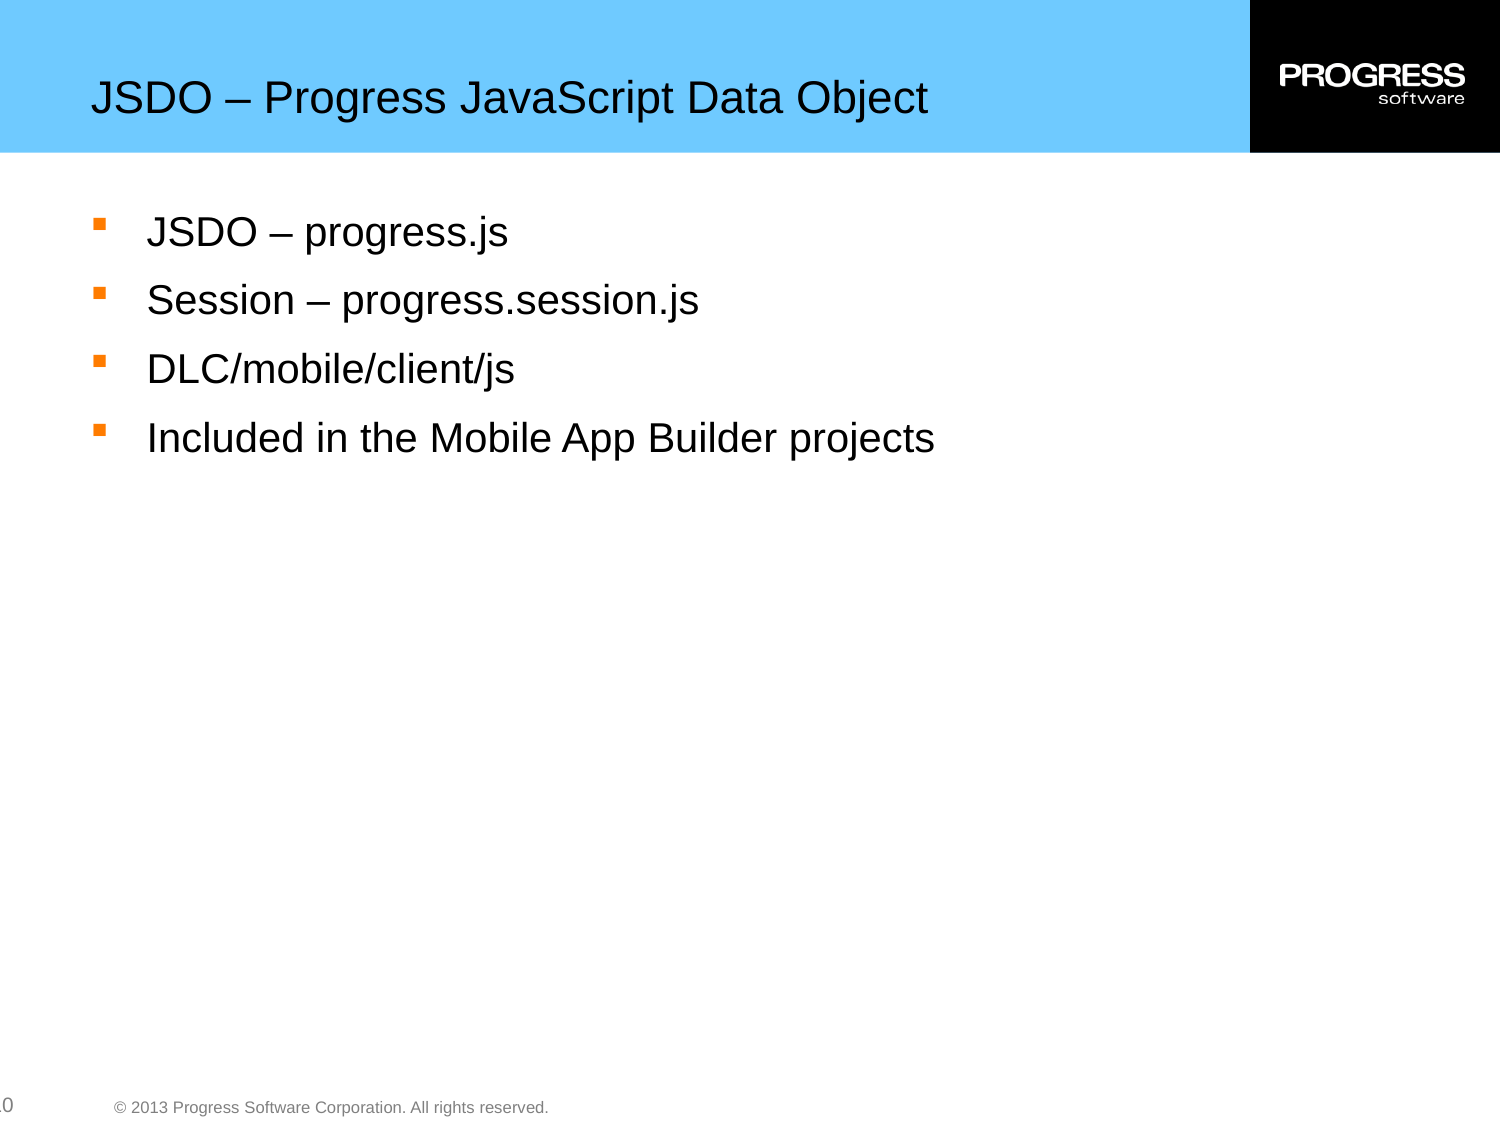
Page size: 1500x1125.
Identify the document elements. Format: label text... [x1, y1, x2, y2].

title JSDO – Progress JavaScript Data Object [75, 64, 1201, 132]
picture [1280, 63, 1465, 104]
list JSDO – progress.js Session – progress.session.js DLC/mobile/client/js Included in the Mobile App Builder projects [75, 196, 1351, 1068]
